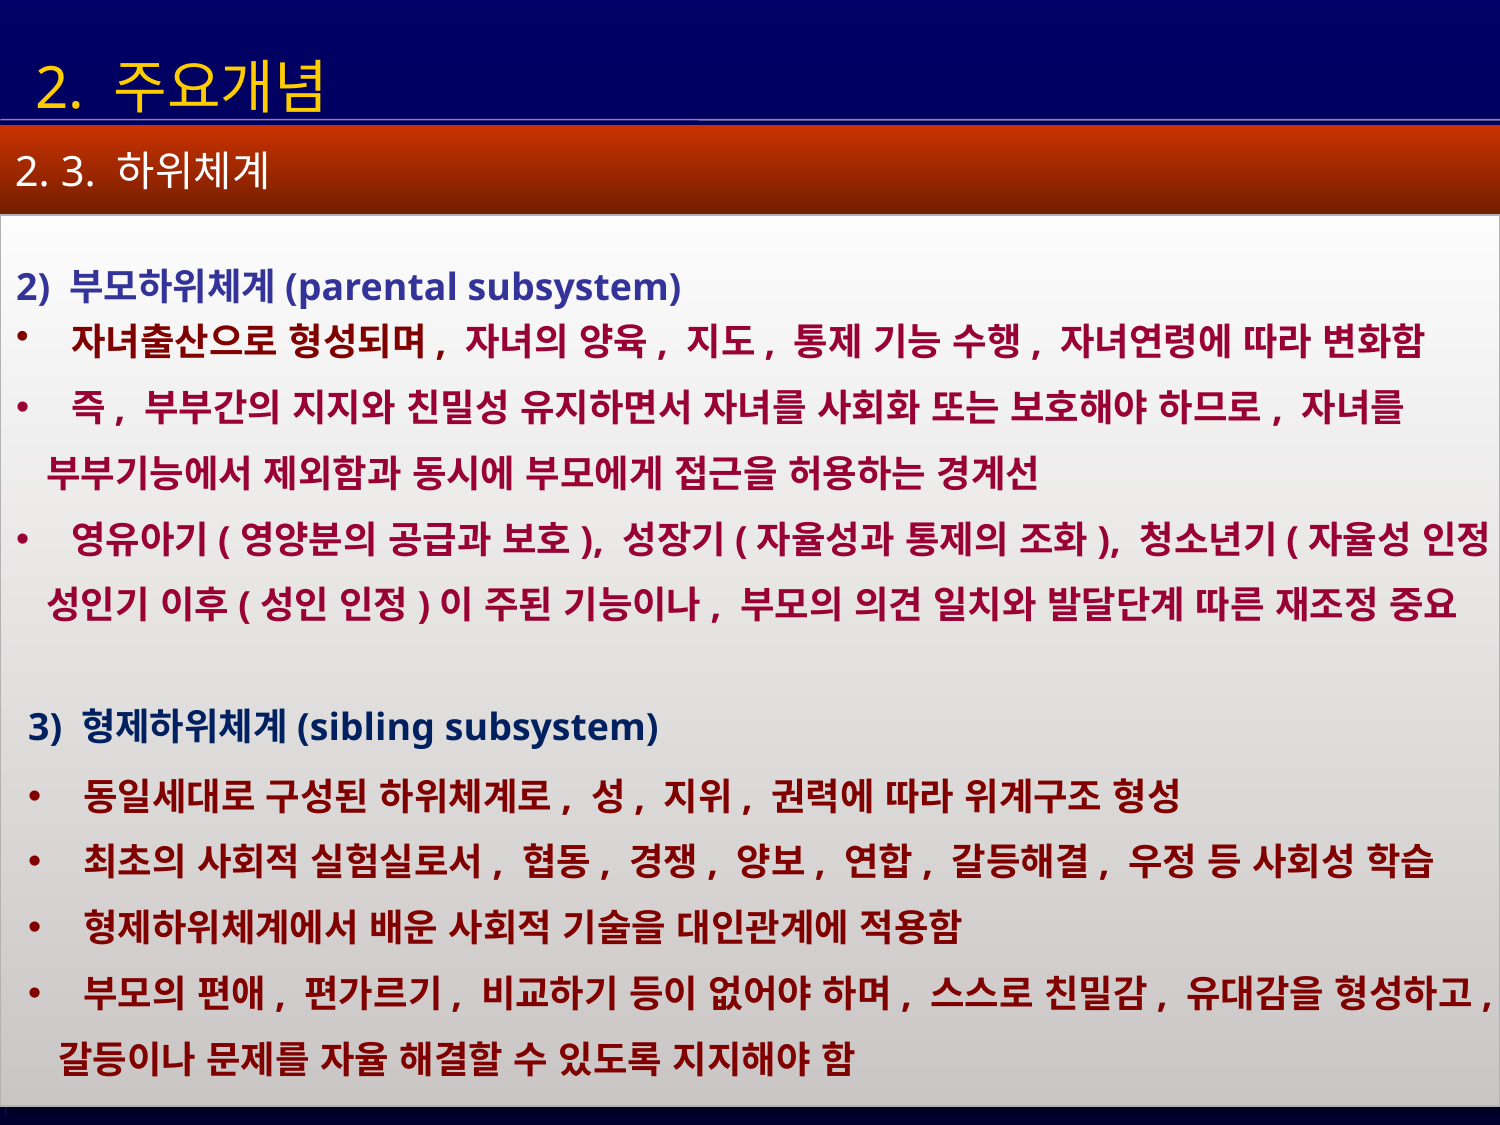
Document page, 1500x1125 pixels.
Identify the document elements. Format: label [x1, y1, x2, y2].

text_box [0, 42, 1500, 1107]
